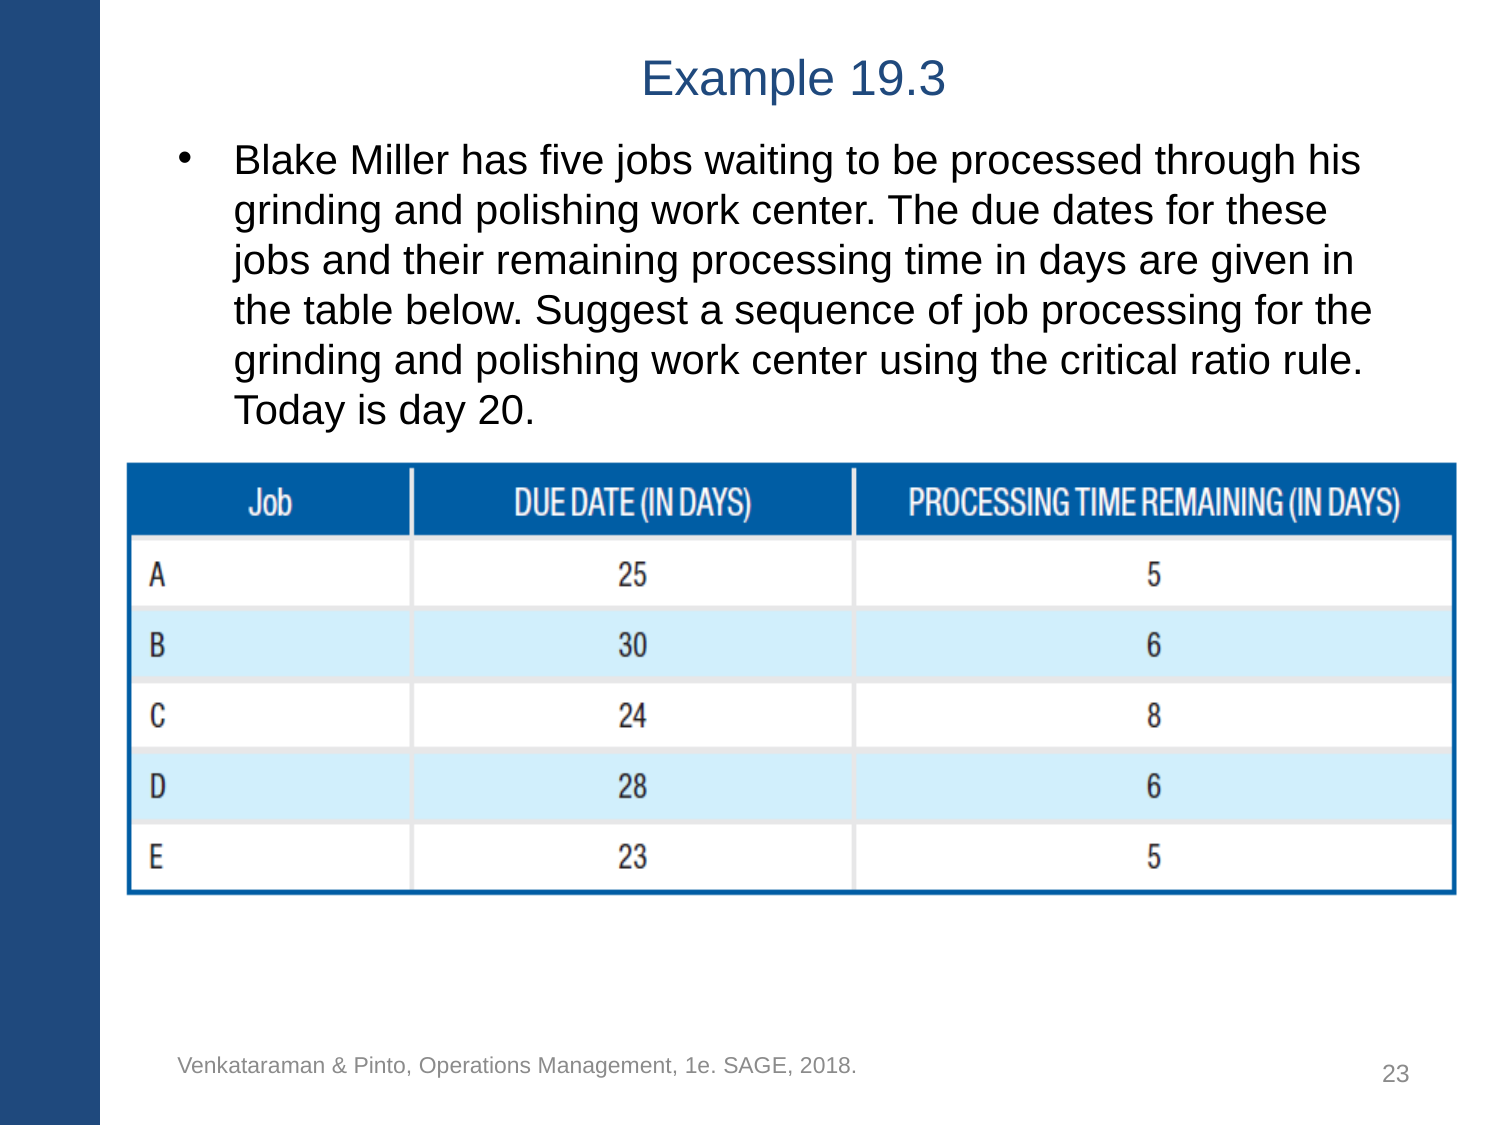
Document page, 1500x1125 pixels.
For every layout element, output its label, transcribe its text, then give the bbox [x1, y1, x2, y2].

footer Venkataraman & Pinto, Operations Management, 1e. SAGE, 2018. [162, 1042, 1313, 1103]
title Example 19.3 [162, 12, 1425, 125]
slide_number 23 [1350, 1042, 1425, 1103]
list Blake Miller has five jobs waiting to be processed through his grinding and polishing work center. The due dates for these jobs and their remaining processing time in days are given in the table below. Suggest a sequence of job processing for the grinding and polishing work center using the critical ratio rule. Today is day 20. [162, 125, 1425, 438]
picture [118, 449, 1476, 913]
